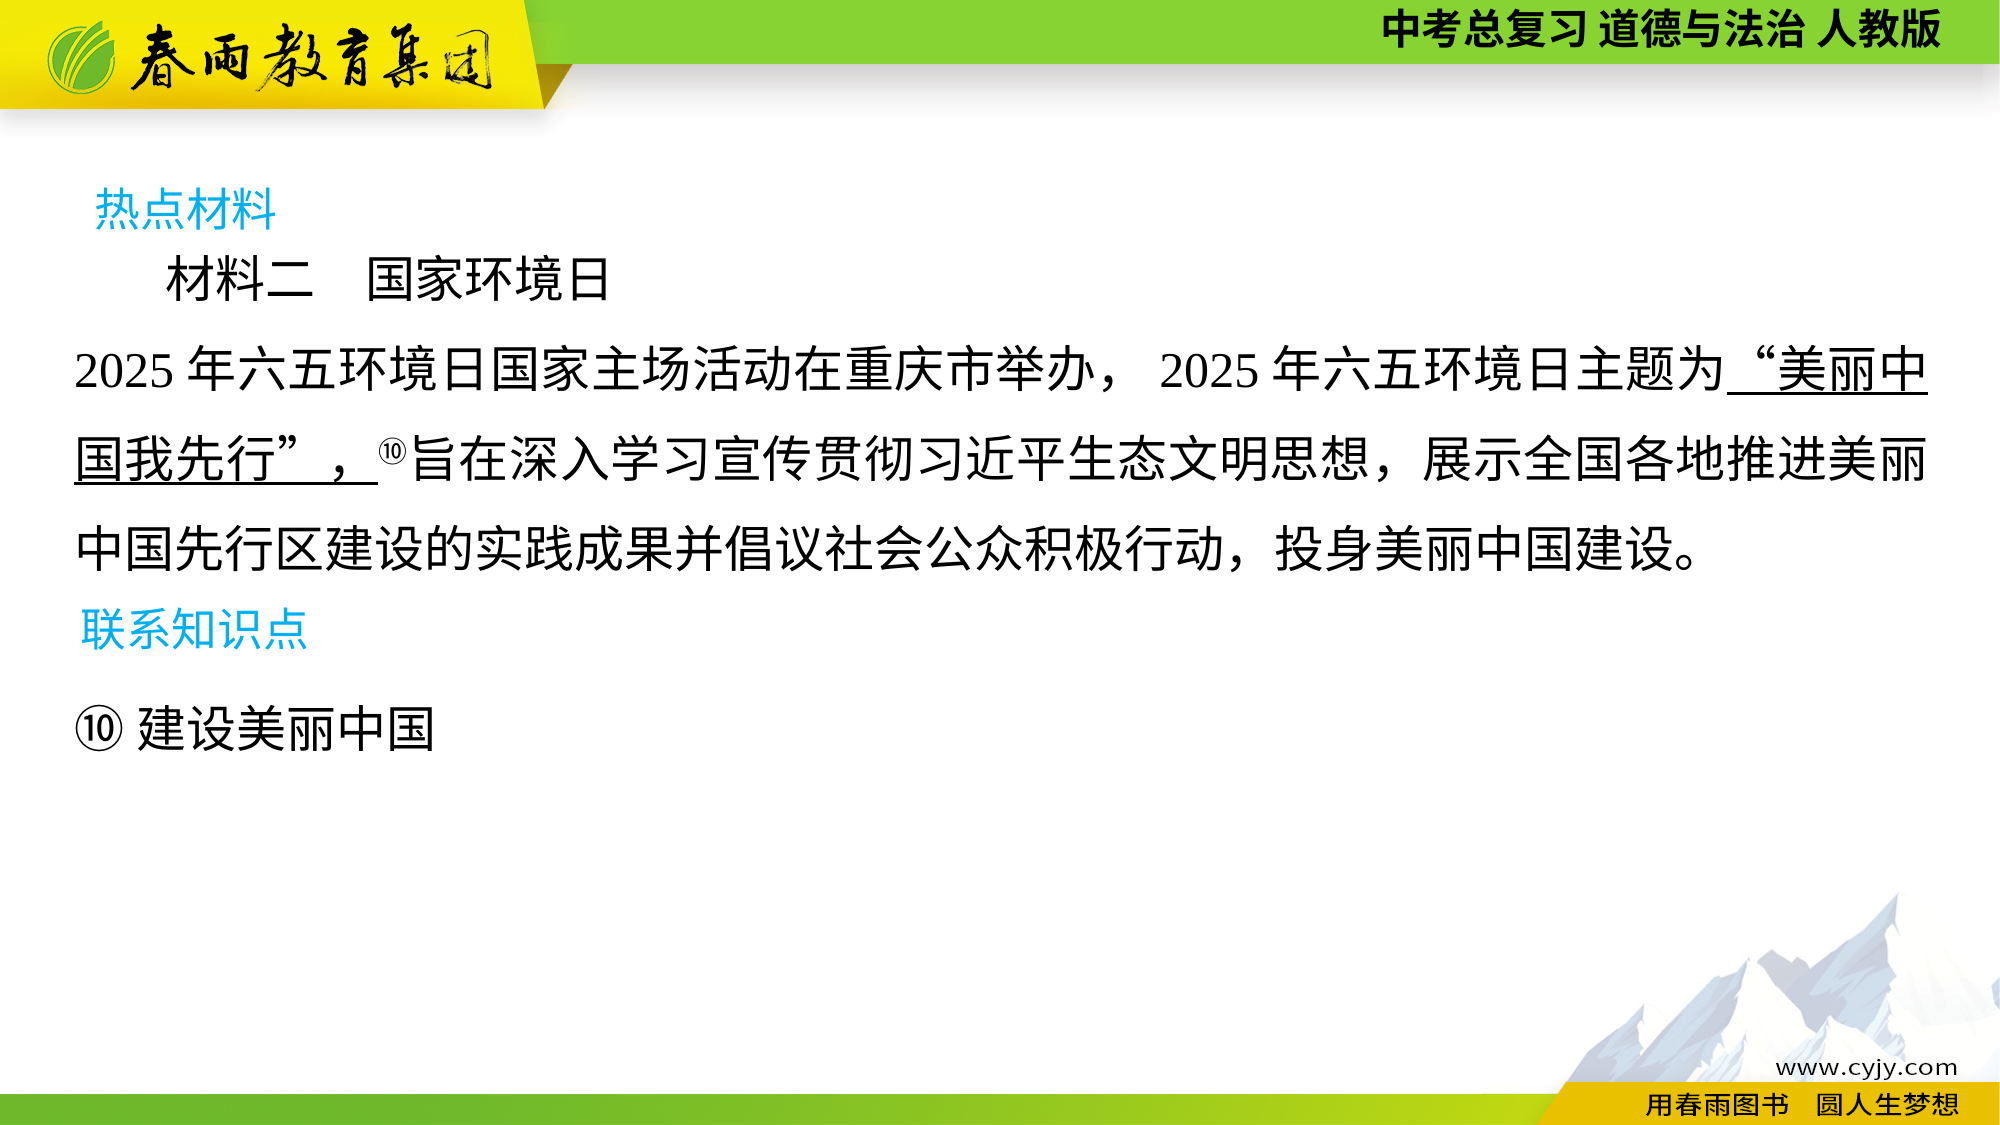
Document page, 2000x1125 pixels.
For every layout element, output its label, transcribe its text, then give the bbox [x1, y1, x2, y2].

text_box 热点材料 [79, 173, 293, 243]
picture [0, 0, 2000, 1125]
list 材料二 国家环境日 2025年六五环境日国家主场活动在重庆市举办，2025年六五环境日主题为“美丽中国我先行”，⑩旨在深入学习宣传贯彻习近平生态文明思想，展示全国各地推进美丽中国先行区建设的实践成果并倡议社会公众积极行动，投身美丽中国建设。 ⑩建设美丽中国 [59, 210, 1944, 771]
text_box 联系知识点 [65, 593, 325, 663]
